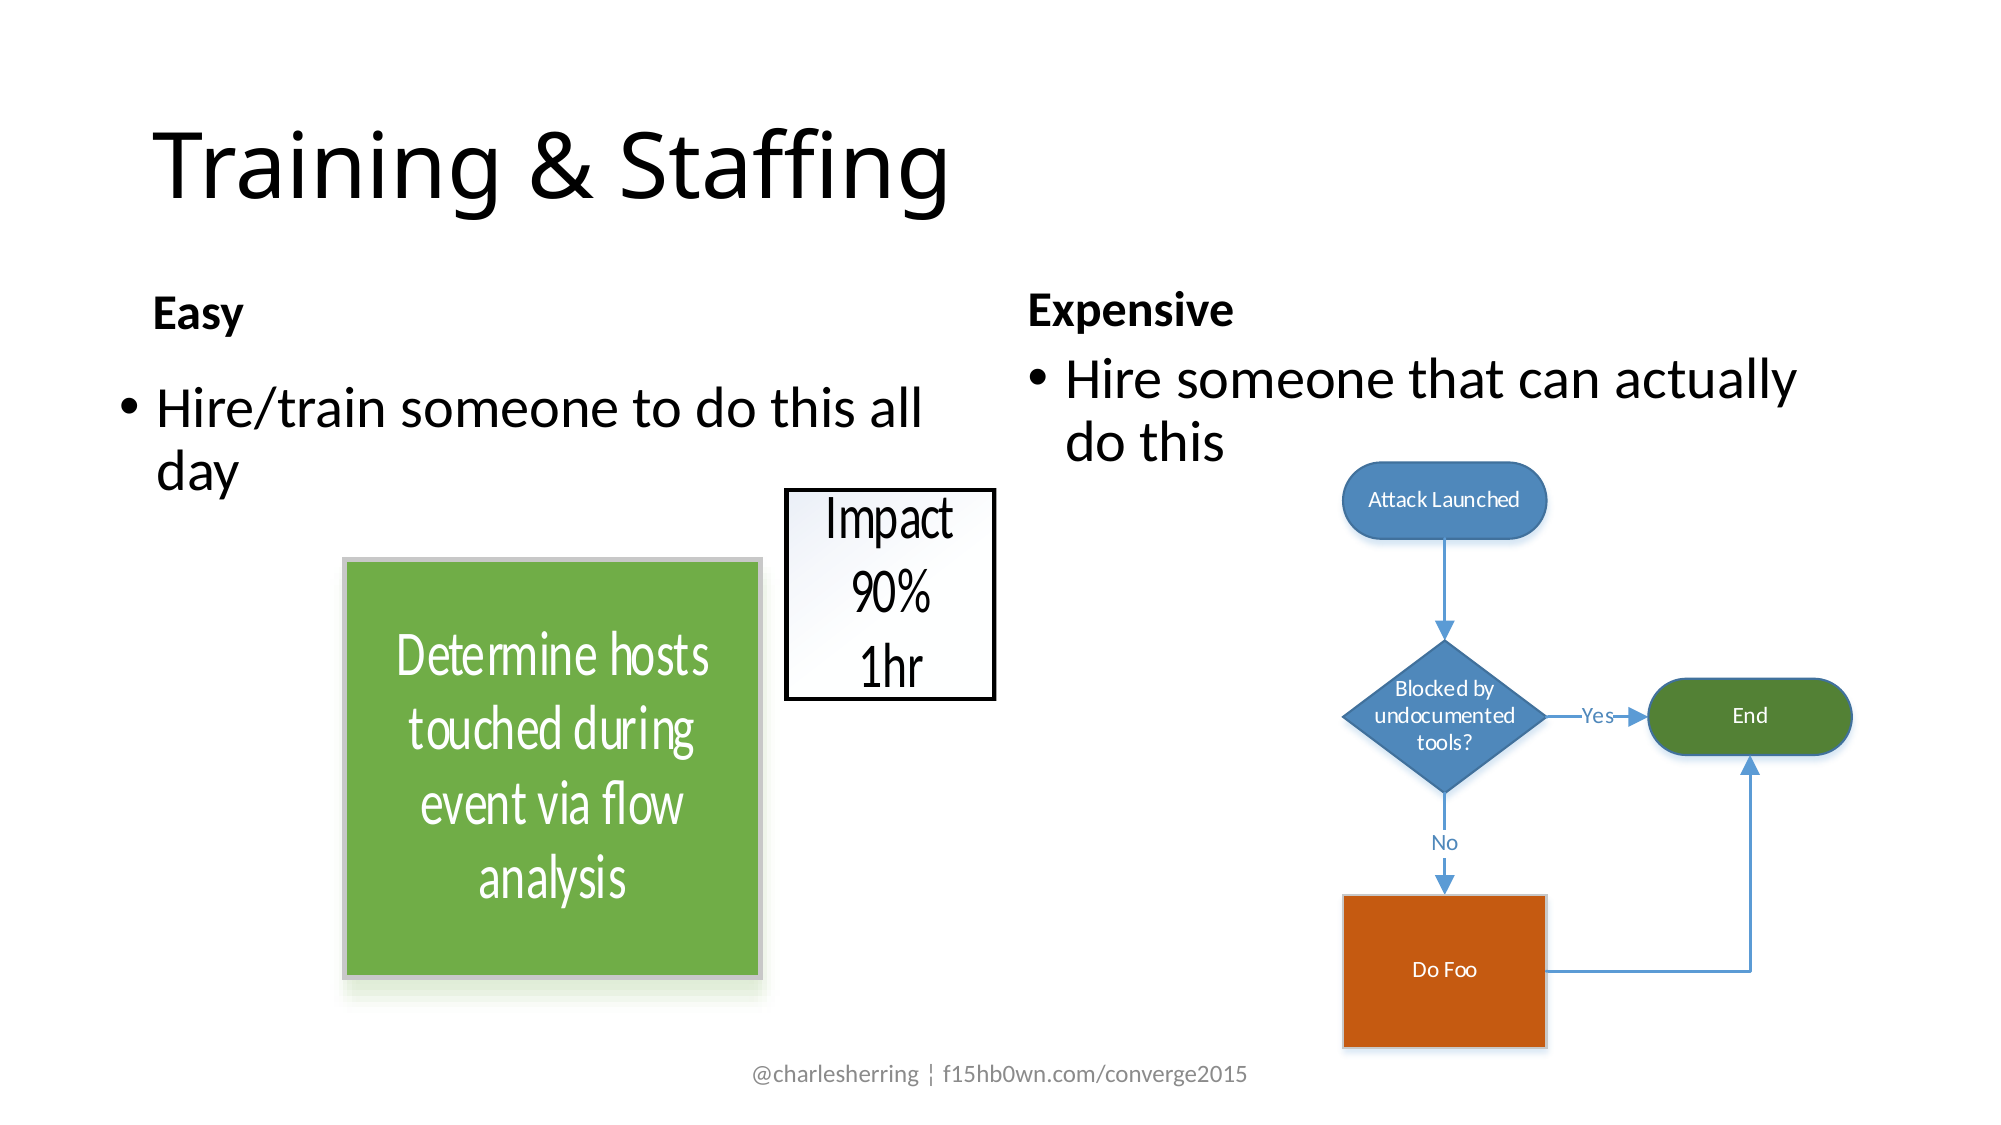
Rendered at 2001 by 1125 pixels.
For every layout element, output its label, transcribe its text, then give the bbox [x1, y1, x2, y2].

list Expensive [1012, 209, 1863, 340]
list Easy [137, 212, 984, 348]
footer @charlesherring ¦ f15hb0wn.com/converge2015 [662, 1042, 1338, 1103]
title Training & Staffing [137, 59, 1863, 278]
list Hire/train someone to do this all day [104, 369, 951, 562]
list Hire someone that can actually do this [1012, 340, 1863, 945]
picture [1330, 455, 1863, 1064]
picture [320, 455, 997, 1019]
